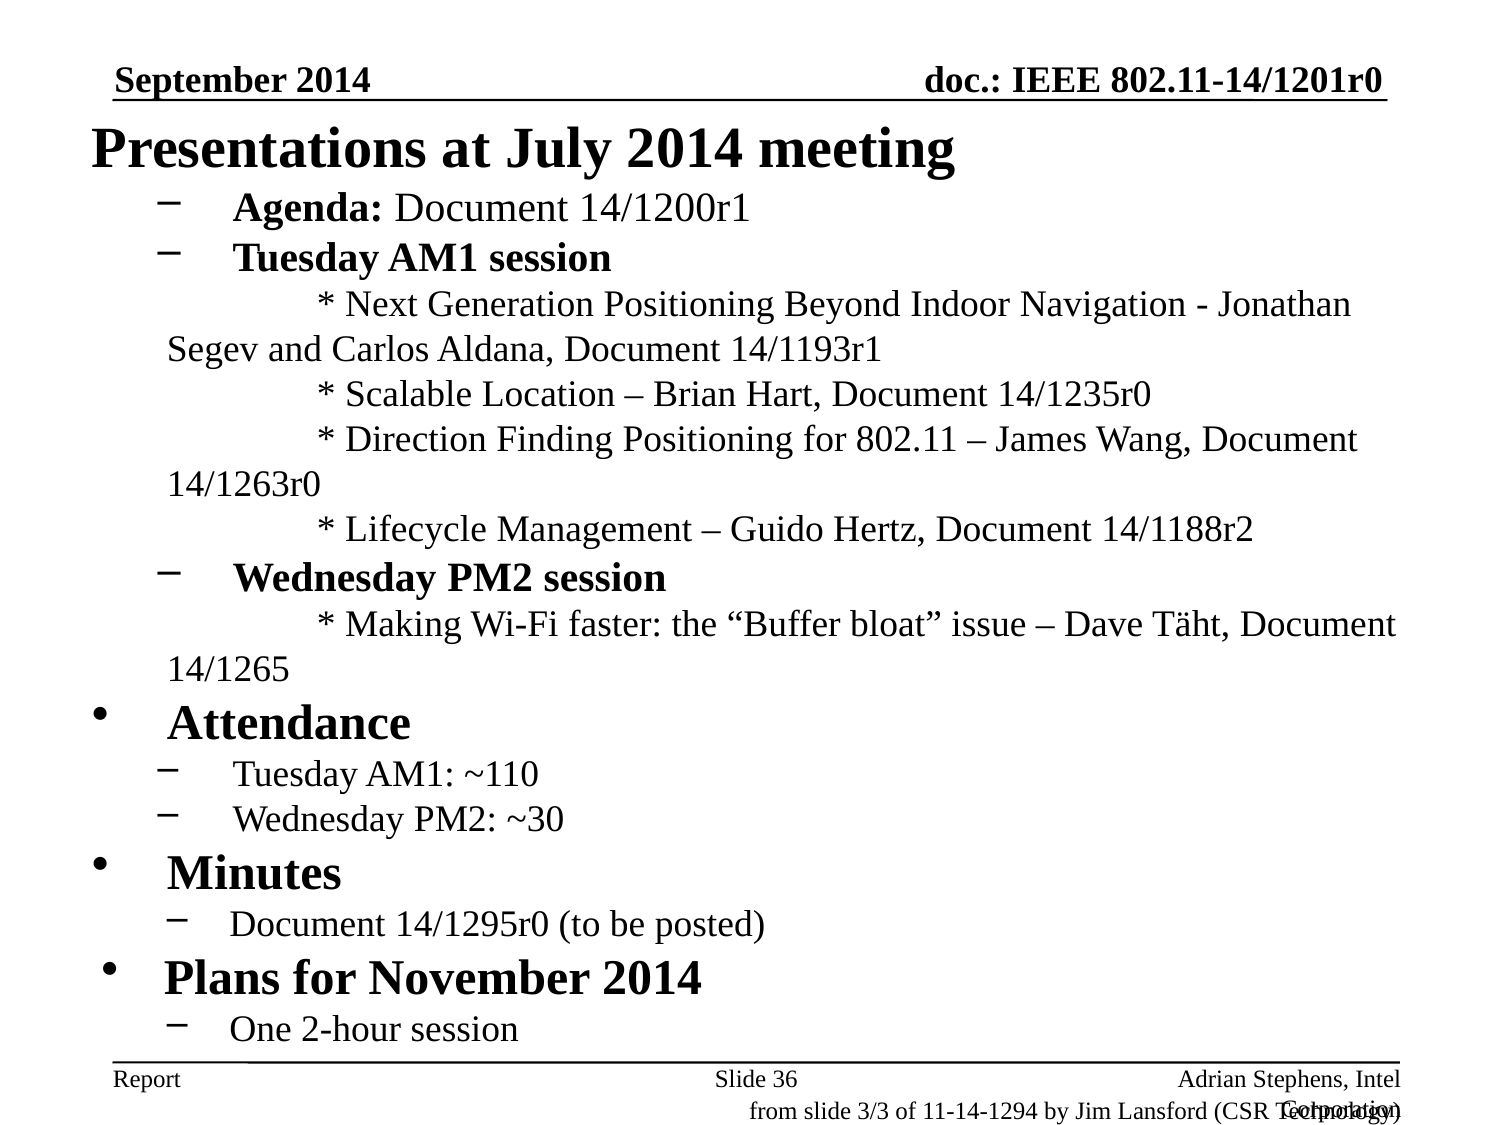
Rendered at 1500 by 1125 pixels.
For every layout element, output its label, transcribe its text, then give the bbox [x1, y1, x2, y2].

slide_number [114, 54, 374, 101]
footer Adrian Stephens, Intel Corporation [1071, 1061, 1402, 1087]
slide_number Slide 36 [712, 1061, 800, 1087]
text_box from slide 3/3 of 11-14-1294 by Jim Lansford (CSR Technology) [343, 1087, 1417, 1125]
list Presentations at July 2014 meeting Agenda: Document 14/1200r1 Tuesday AM1 session * Next Generation Positioning Beyond Indoor Navigation - Jonathan Segev and Carlos Aldana, Document 14/1193r1 * Scalable Location – Brian Hart, Document 14/1235r0 * Direction Finding Positioning for 802.11 – James Wang, Document 14/1263r0 * Lifecycle Management – Guido Hertz, Document 14/1188r2 Wednesday PM2 session * Making Wi-Fi faster: the “Buffer bloat” issue – Dave Täht, Document 14/1265 Attendance Tuesday AM1: ~110 Wednesday PM2: ~30 Minutes Document 14/1295r0 (to be posted) Plans for November 2014 One 2-hour session [76, 101, 1436, 1004]
